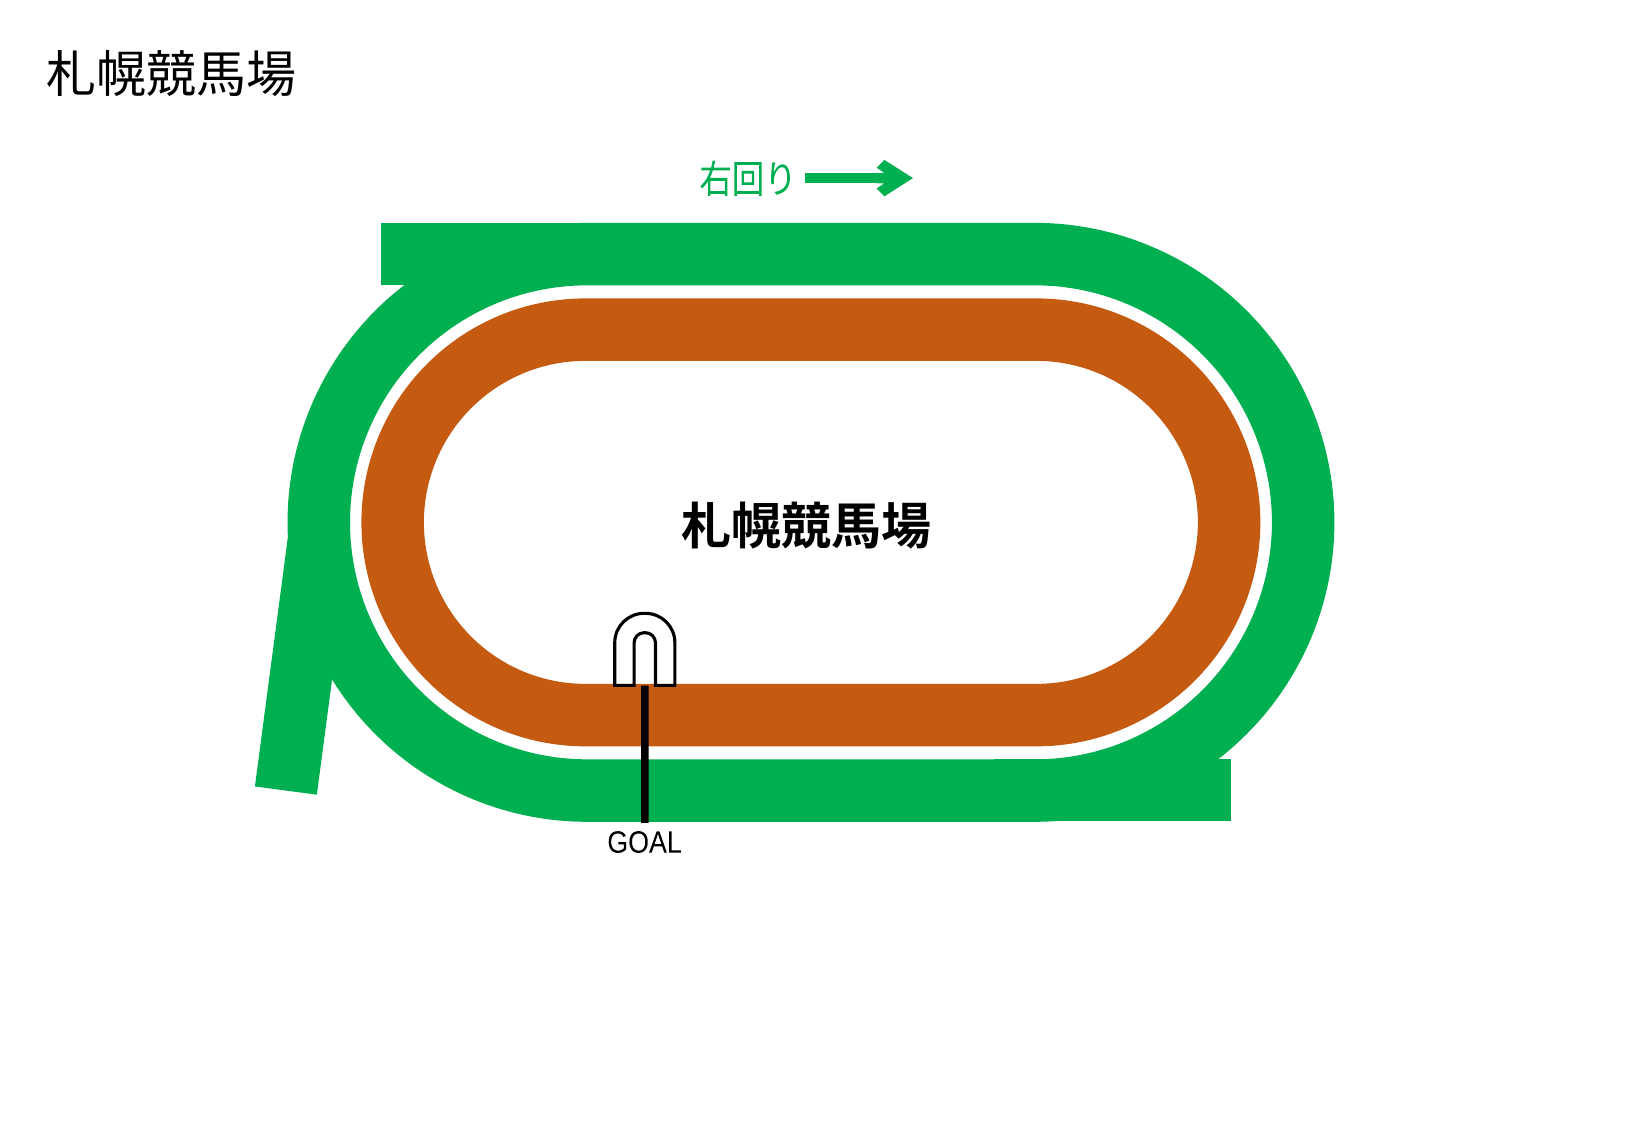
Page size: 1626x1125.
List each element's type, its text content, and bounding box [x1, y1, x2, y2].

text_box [700, 160, 913, 197]
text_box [285, 254, 1304, 791]
text_box 札幌競馬場 [31, 35, 312, 111]
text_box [608, 613, 681, 853]
